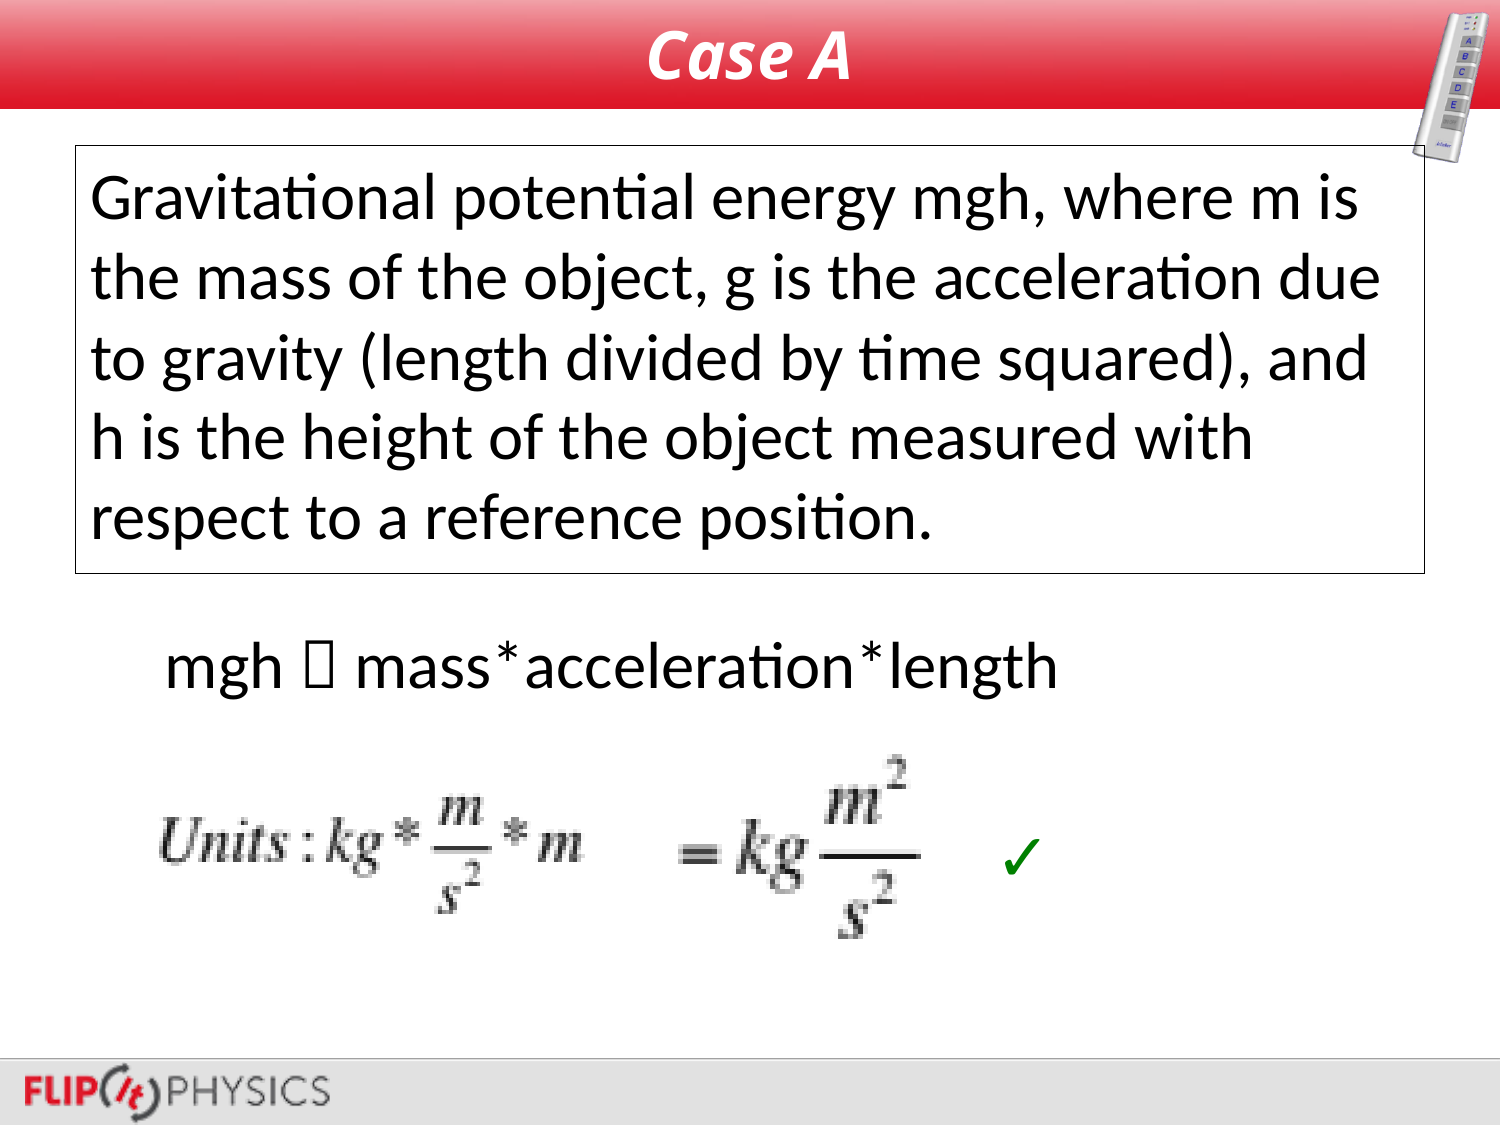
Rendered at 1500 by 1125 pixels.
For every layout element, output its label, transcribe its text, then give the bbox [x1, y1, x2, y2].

text_box ✓ [980, 807, 1066, 902]
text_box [152, 761, 590, 920]
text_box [669, 739, 931, 945]
title Case A [75, 15, 1425, 91]
picture [0, 0, 1500, 163]
text_box mgh  mass*acceleration*length [149, 614, 1076, 710]
picture [0, 1058, 1500, 1125]
list Gravitational potential energy mgh, where m is the mass of the object, g is the acceleration due to gravity (length divided by time squared), and h is the height of the object measured with respect to a reference position. [75, 145, 1425, 574]
